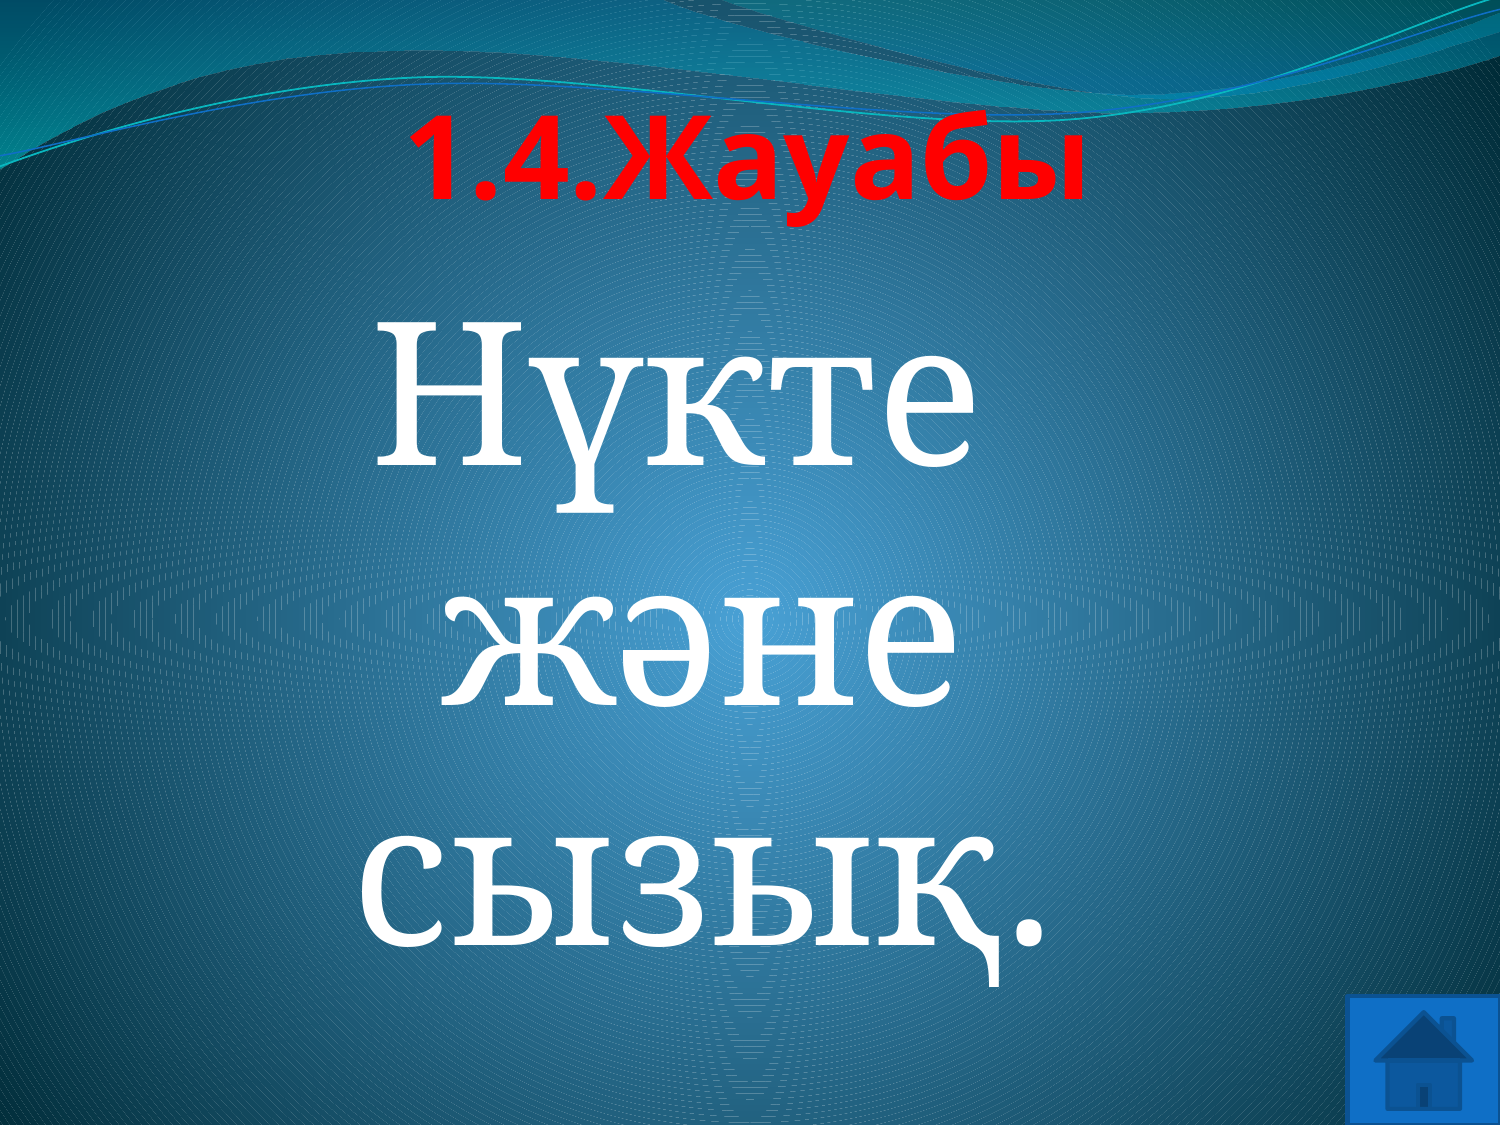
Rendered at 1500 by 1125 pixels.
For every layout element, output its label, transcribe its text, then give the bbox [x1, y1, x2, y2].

text_box Нүкте және сызық. [140, 257, 1266, 993]
text_box [1345, 994, 1500, 1125]
title 1.4.Жауабы [105, 70, 1394, 223]
